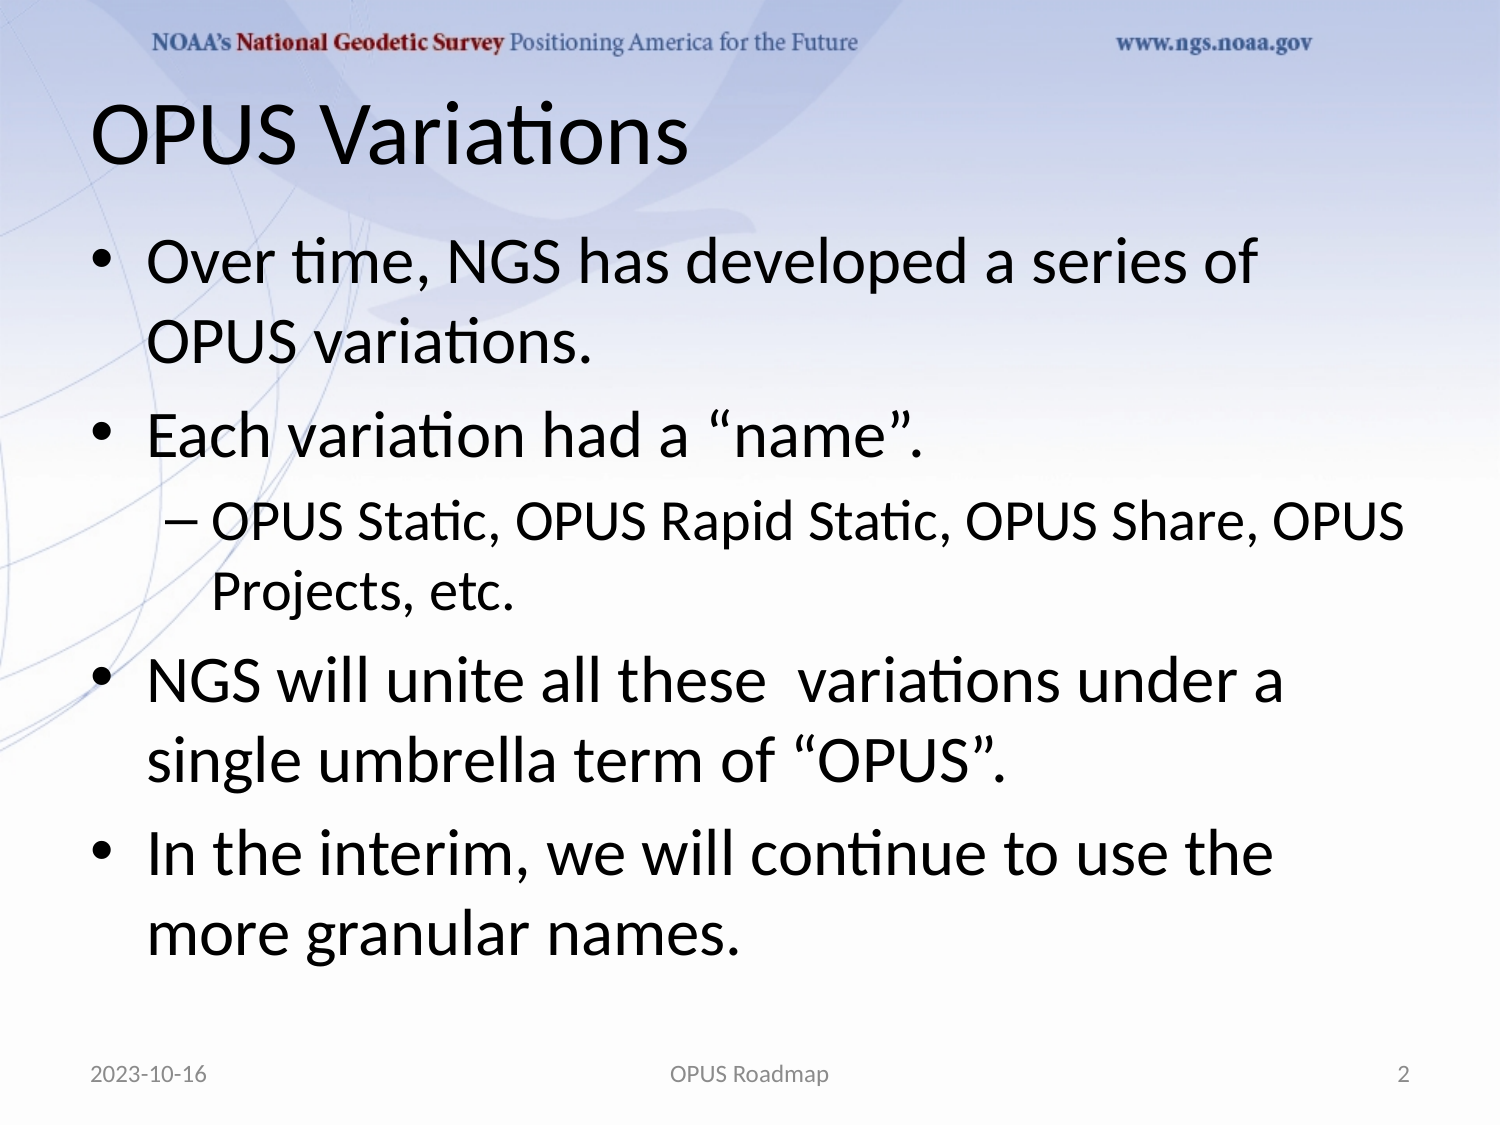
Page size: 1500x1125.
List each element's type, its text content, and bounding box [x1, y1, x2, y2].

list Over time, NGS has developed a series of OPUS variations. Each variation had a “name”. OPUS Static, OPUS Rapid Static, OPUS Share, OPUS Projects, etc. NGS will unite all these variations under a single umbrella term of “OPUS”. In the interim, we will continue to use the more granular names. [74, 209, 1426, 1021]
picture [0, 0, 1500, 1125]
footer OPUS Roadmap [512, 1042, 988, 1103]
slide_number 2 [1074, 1042, 1425, 1103]
title OPUS Variations [74, 74, 1426, 181]
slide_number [75, 1042, 425, 1103]
